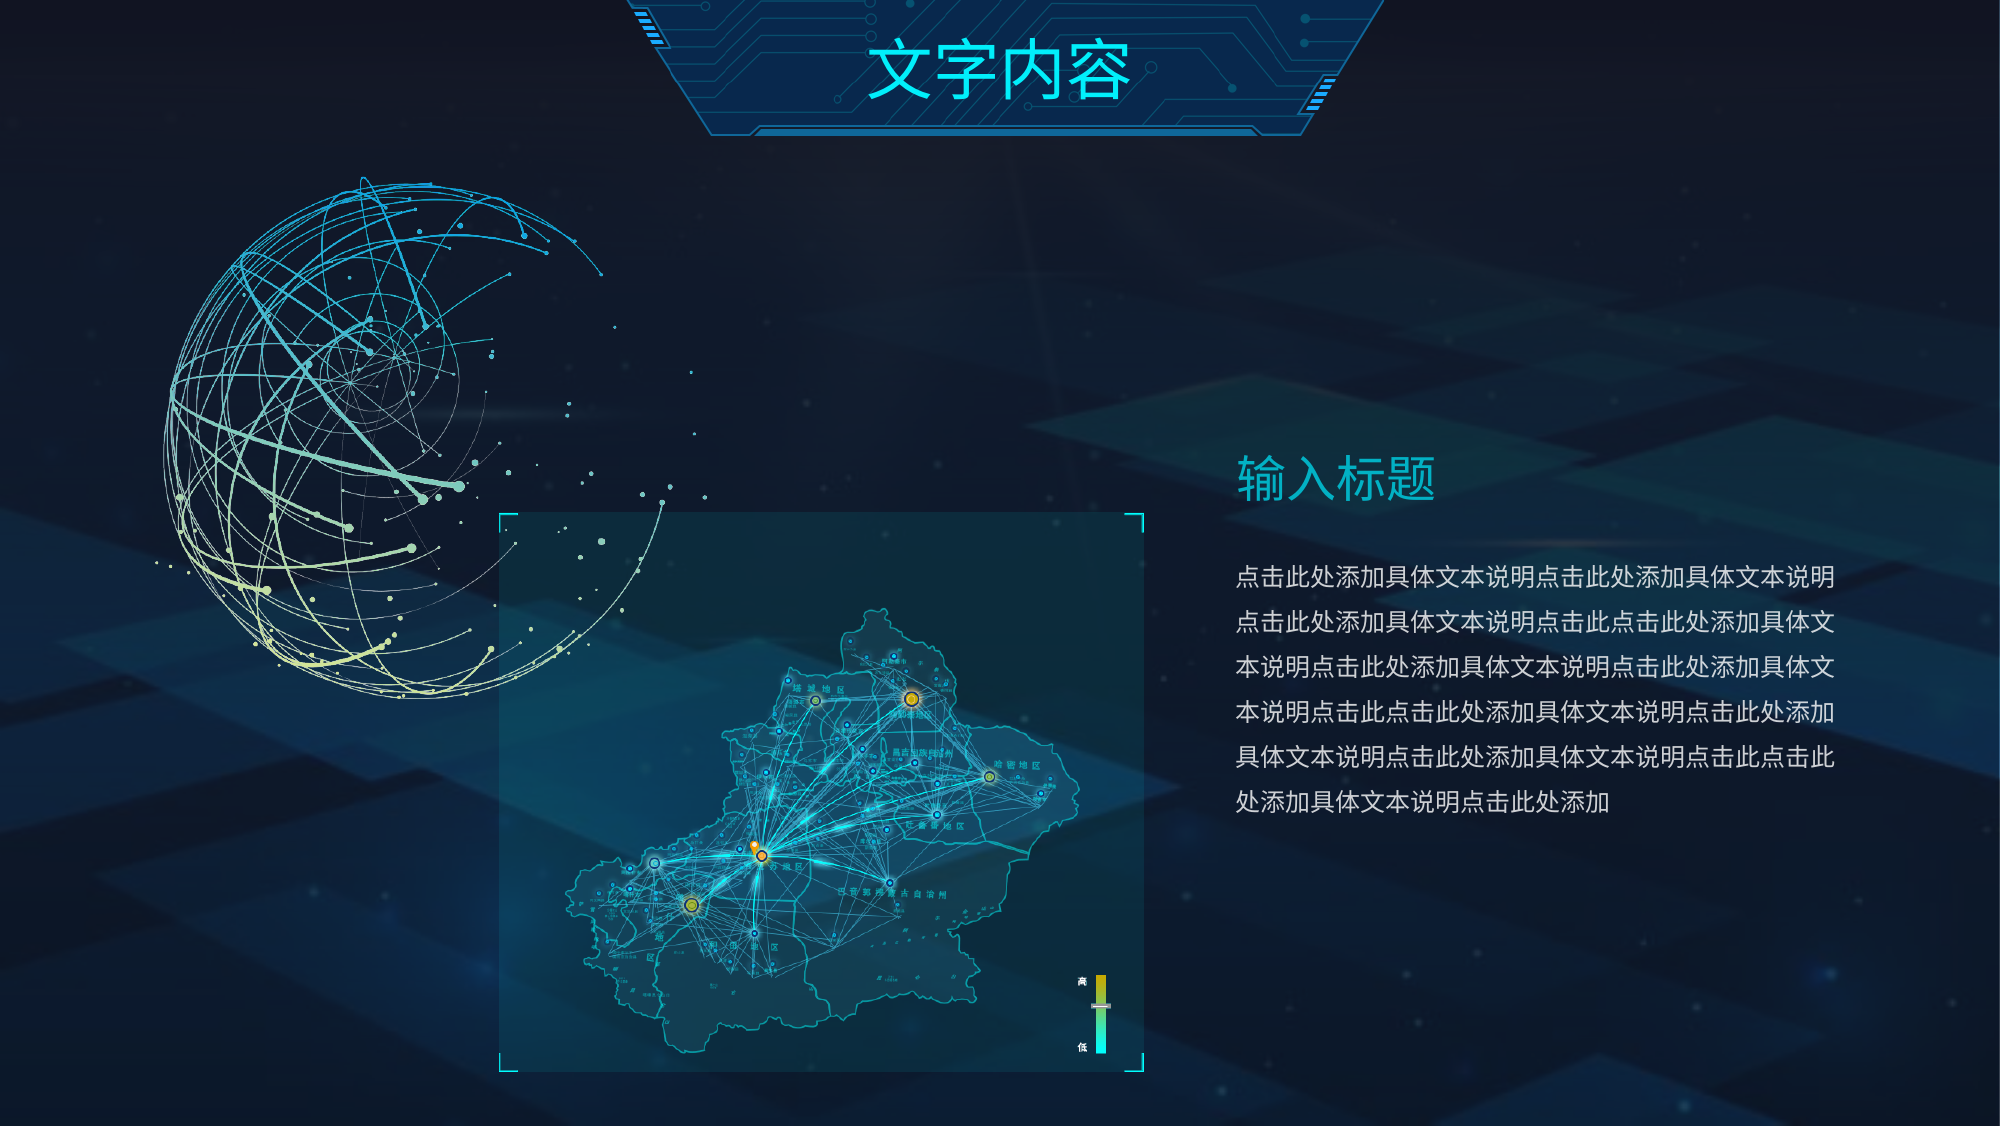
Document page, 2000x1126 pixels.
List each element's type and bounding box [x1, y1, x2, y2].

text_box [560, 0, 1439, 167]
picture [0, 53, 1167, 1105]
text_box [1220, 439, 1856, 914]
